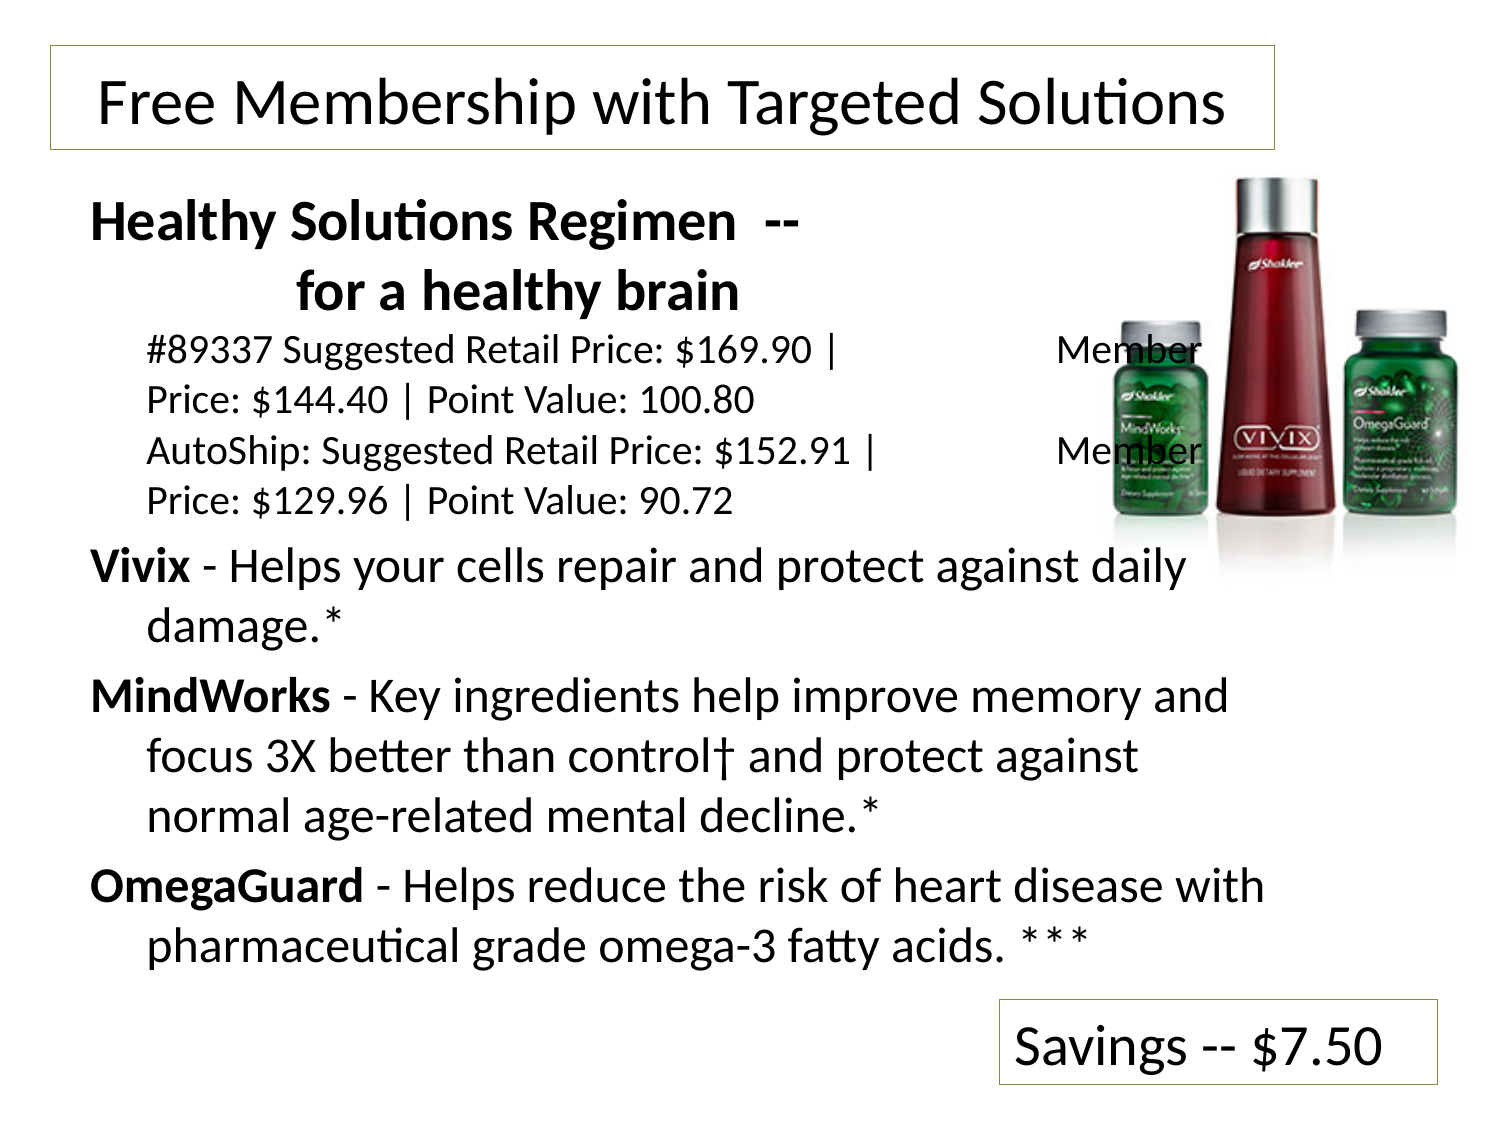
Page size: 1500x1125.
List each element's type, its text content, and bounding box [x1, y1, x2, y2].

list Healthy Solutions Regimen -- for a healthy brain #89337 Suggested Retail Price: $169.90 | Member Price: $144.40 | Point Value: 100.80 AutoShip: Suggested Retail Price: $152.91 | Member Price: $129.96 | Point Value: 90.72 Vivix - Helps your cells repair and protect against daily damage.* MindWorks - Key ingredients help improve memory and focus 3X better than control† and protect against normal age-related mental decline.* OmegaGuard - Helps reduce the risk of heart disease with pharmaceutical grade omega-3 fatty acids. *** [75, 174, 1288, 1125]
picture [1074, 171, 1500, 598]
text_box Savings -- $7.50 [999, 999, 1438, 1085]
title Free Membership with Targeted Solutions [50, 45, 1275, 150]
